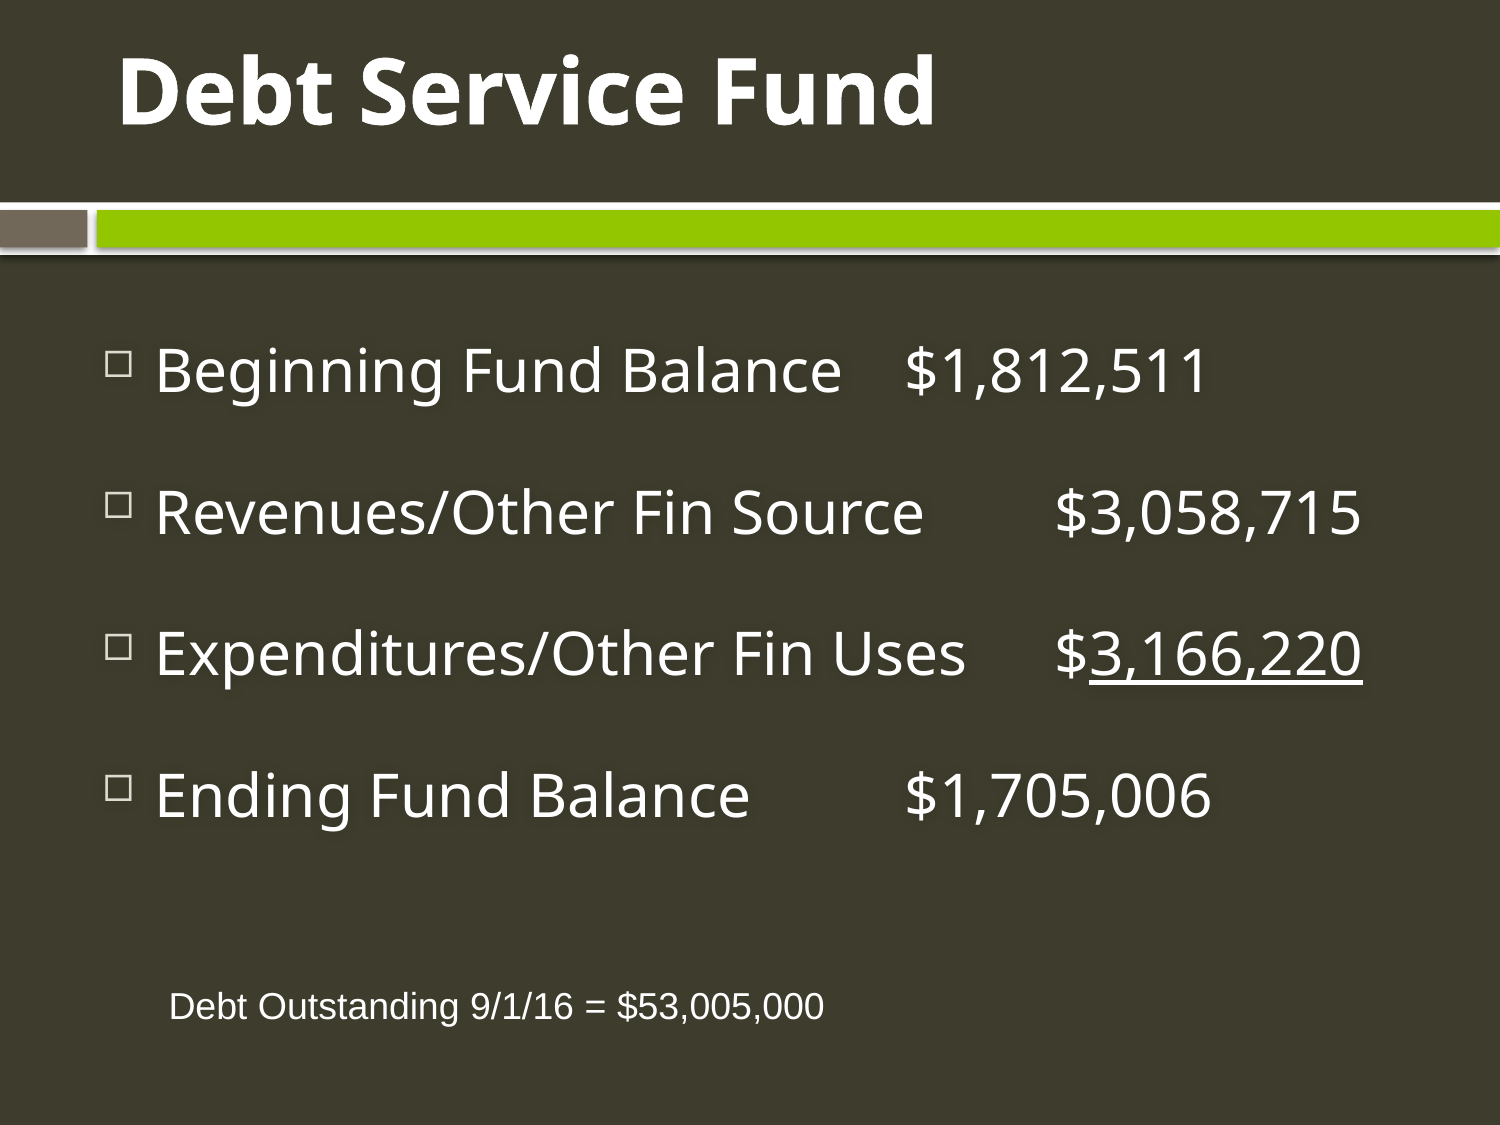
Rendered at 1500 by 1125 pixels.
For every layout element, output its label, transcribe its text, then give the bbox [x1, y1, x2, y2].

text_box Debt Outstanding 9/1/16 = $53,005,000 [153, 974, 841, 1035]
list Beginning Fund Balance $1,812,511 Revenues/Other Fin Source $3,058,715 Expenditures/Other Fin Uses $3,166,220 Ending Fund Balance $1,705,006 [87, 324, 1425, 1063]
title Debt Service Fund [99, 0, 1438, 175]
